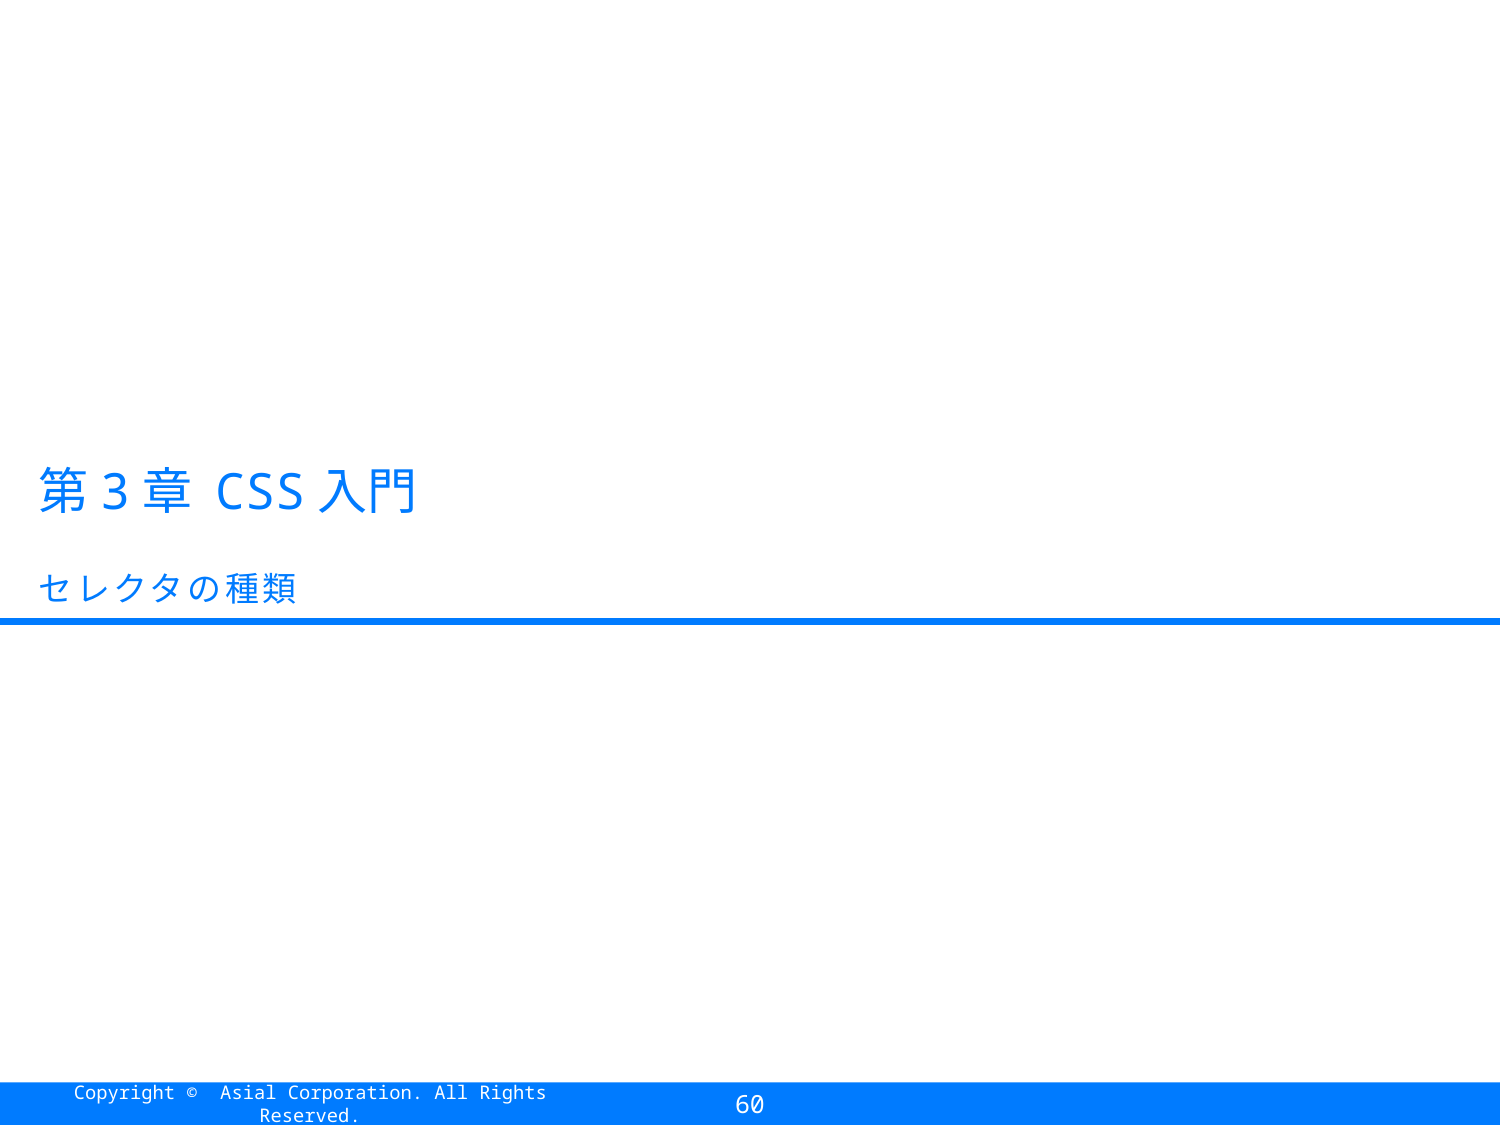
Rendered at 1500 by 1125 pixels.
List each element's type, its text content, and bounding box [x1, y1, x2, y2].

slide_number 60 [581, 1075, 919, 1125]
list 第3章 CSS入門 [23, 444, 1500, 536]
title セレクタの種類 [23, 538, 1500, 616]
